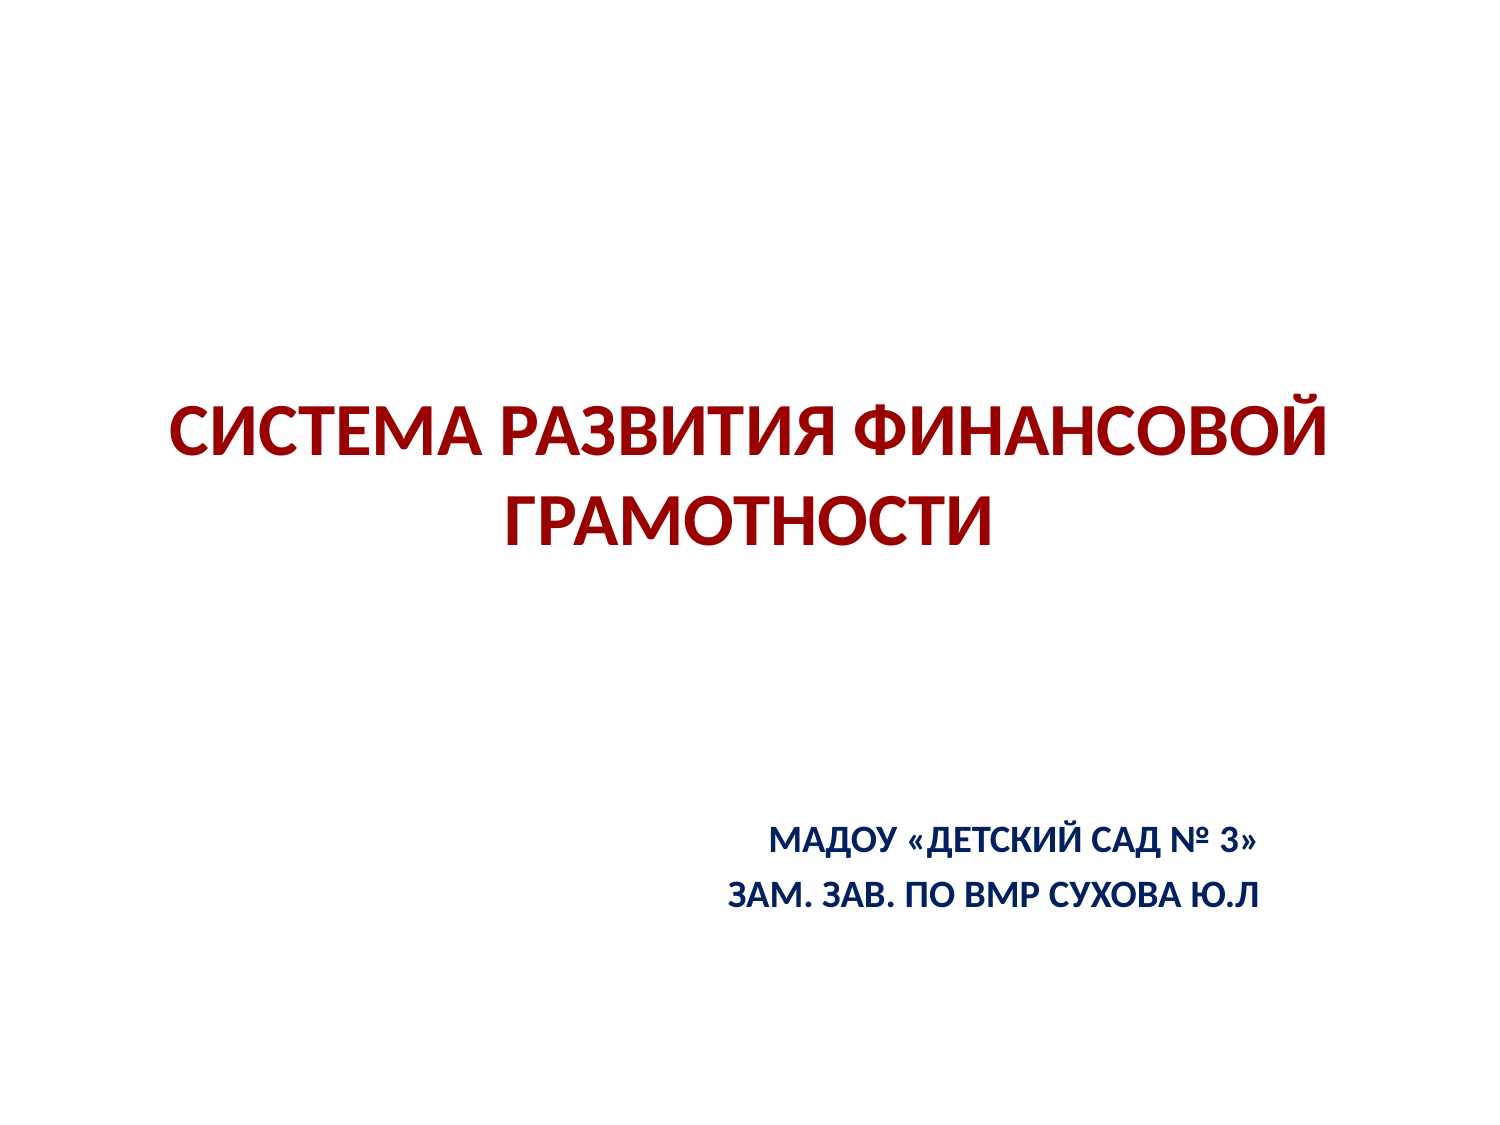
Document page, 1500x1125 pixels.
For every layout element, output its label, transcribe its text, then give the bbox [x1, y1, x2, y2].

title СИСТЕМА РАЗВИТИЯ ФИНАНСОВОЙ ГРАМОТНОСТИ [112, 349, 1388, 591]
subtitle МАДОУ «ДЕТСКИЙ САД № 3» ЗАМ. ЗАВ. ПО ВМР СУХОВА Ю.Л [225, 637, 1275, 925]
